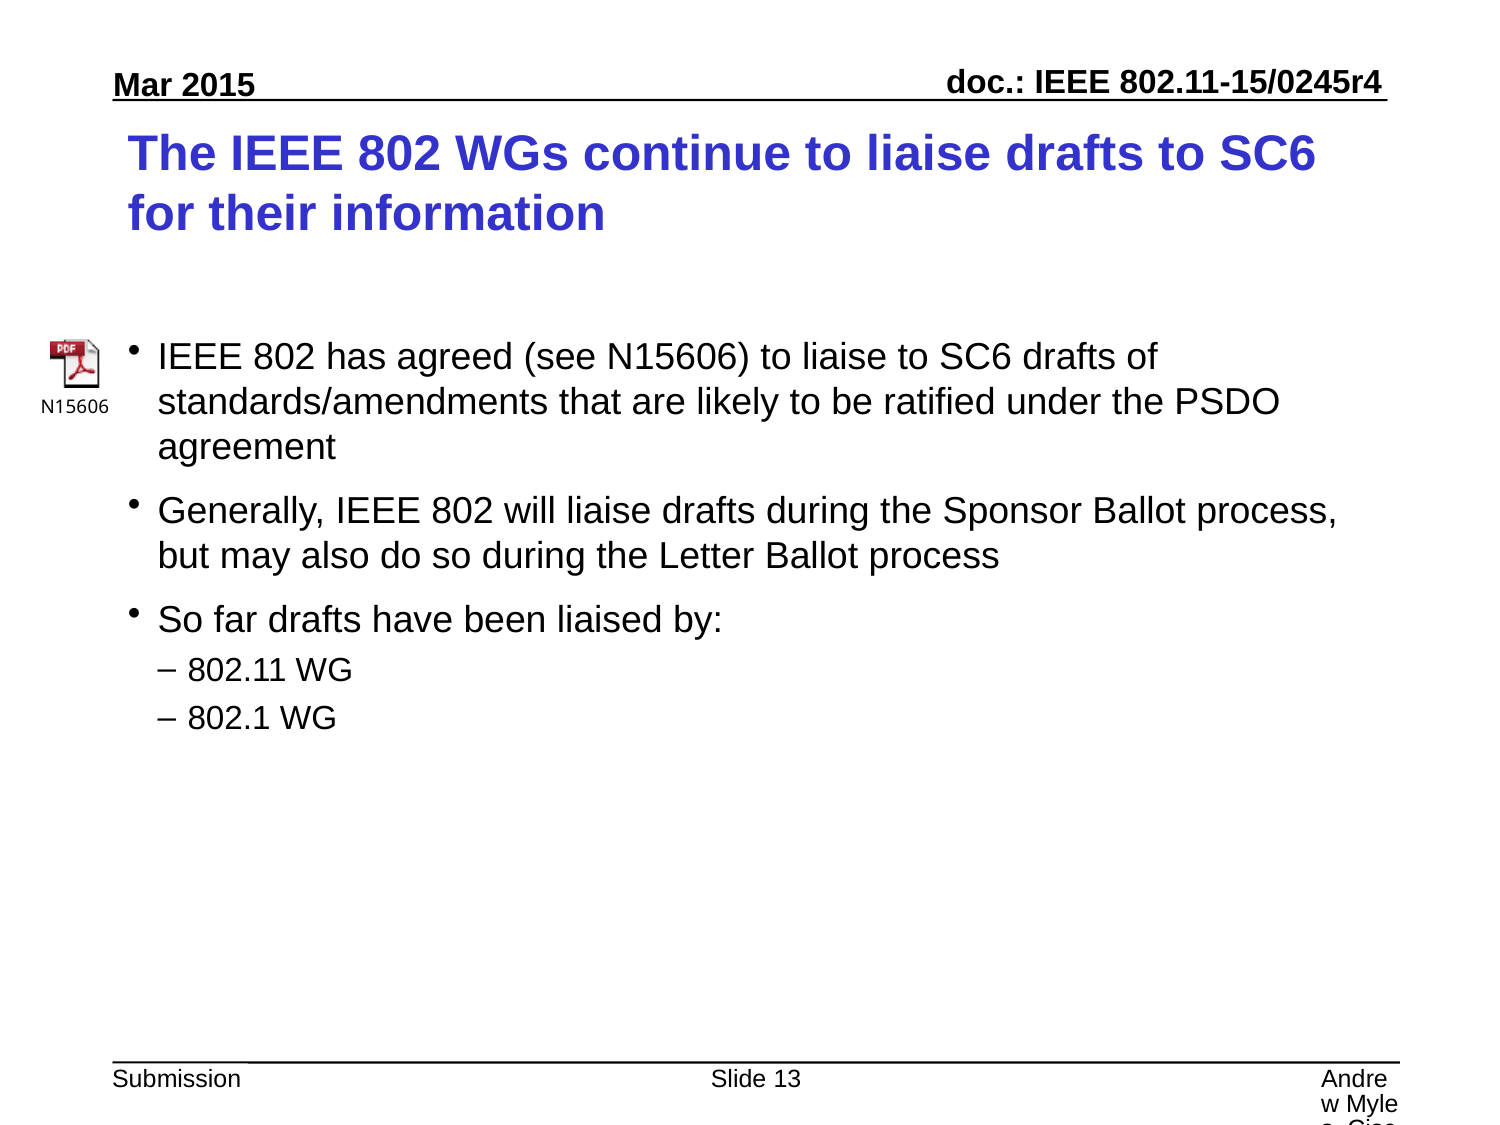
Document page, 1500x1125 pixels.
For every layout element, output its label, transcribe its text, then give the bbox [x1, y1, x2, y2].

footer Andrew Myles, Cisco [1320, 1061, 1402, 1093]
list IEEE 802 has agreed (see N15606) to liaise to SC6 drafts of standards/amendments that are likely to be ratified under the PSDO agreement Generally, IEEE 802 will liaise drafts during the Sponsor Ballot process, but may also do so during the Letter Ballot process So far drafts have been liaised by: 802.11 WG 802.1 WG [112, 324, 1388, 1000]
title The IEEE 802 WGs continue to liaise drafts to SC6 for their information [112, 112, 1388, 288]
slide_number Slide 13 [709, 1061, 803, 1093]
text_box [0, 337, 151, 465]
